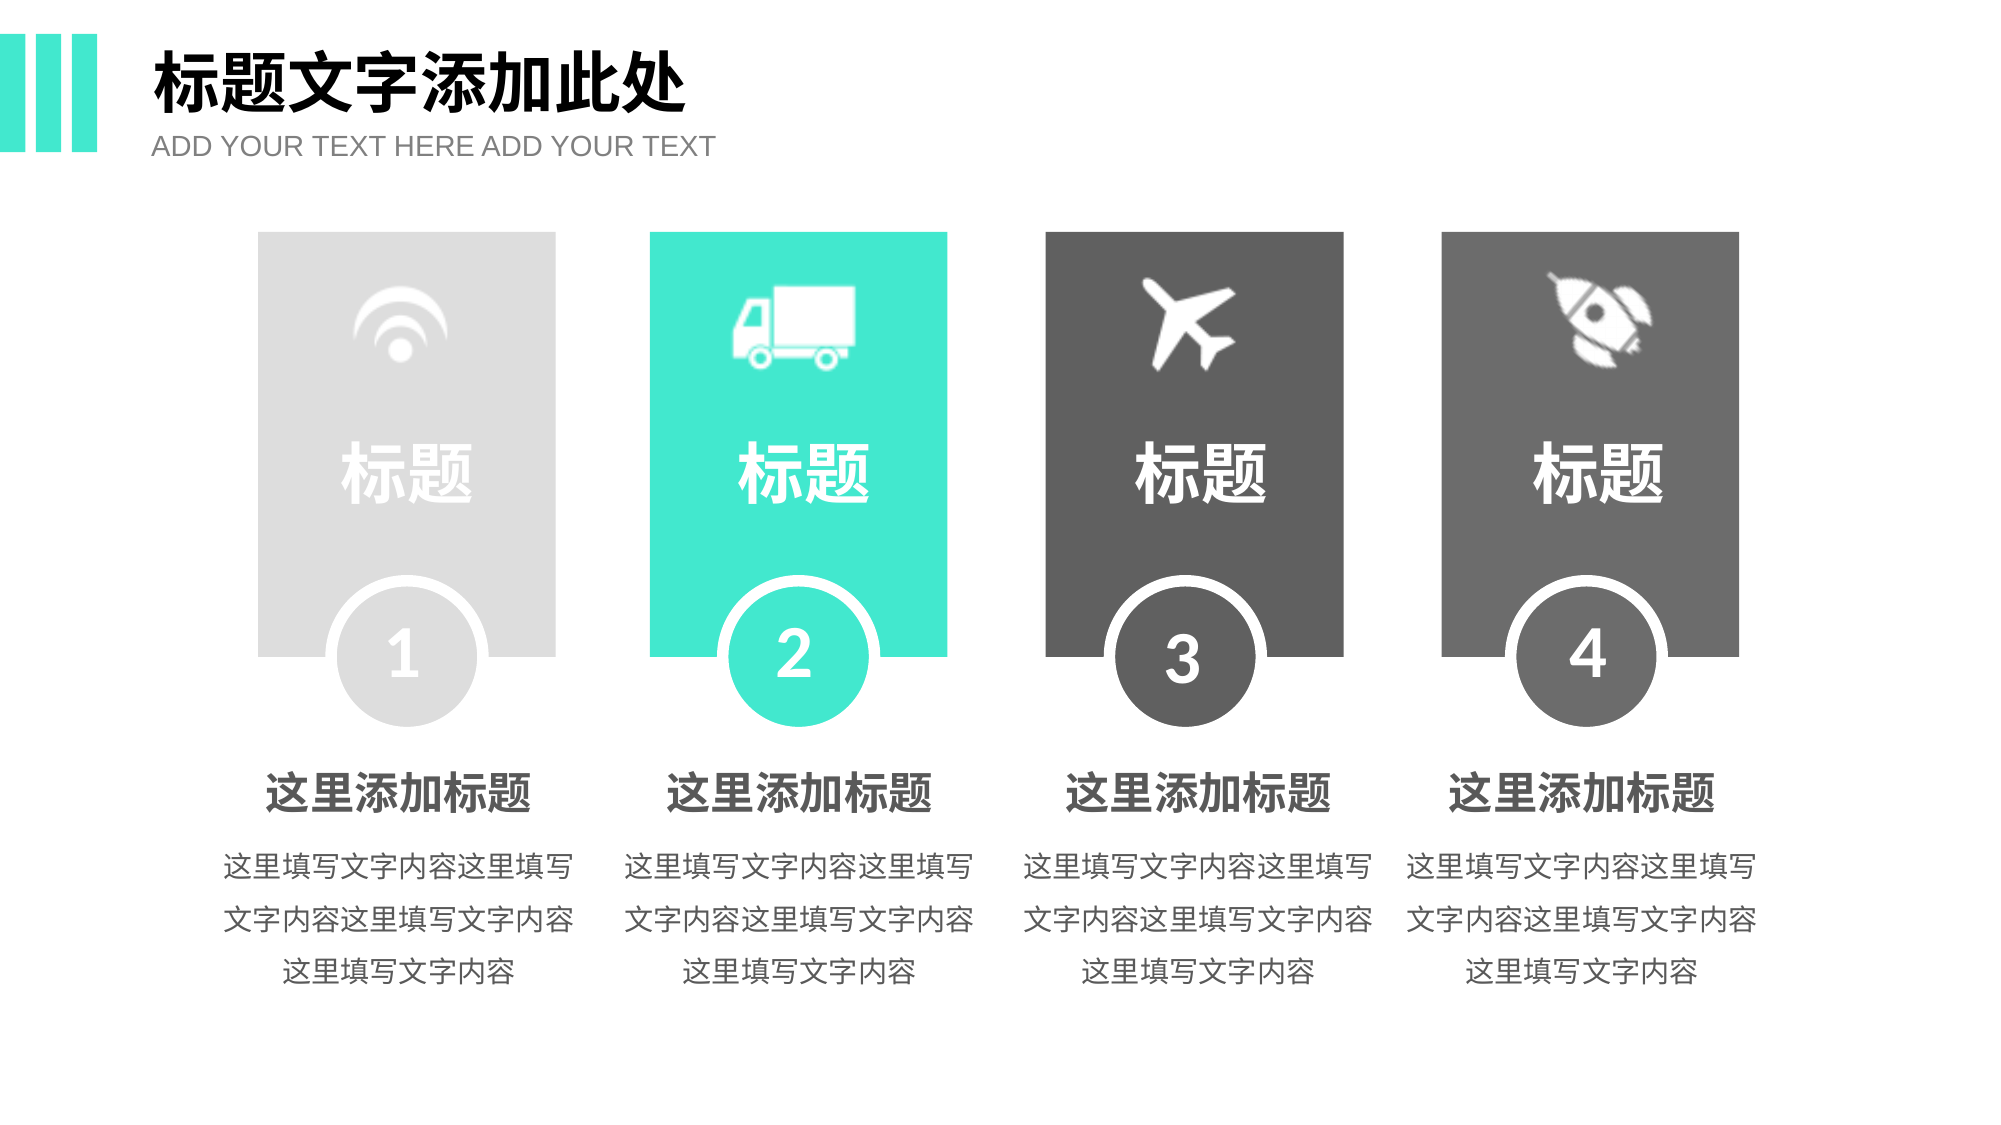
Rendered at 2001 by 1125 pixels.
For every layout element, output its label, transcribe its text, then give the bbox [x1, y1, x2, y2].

text_box 这里添加标题 [622, 757, 978, 826]
text_box [0, 33, 26, 153]
text_box [331, 580, 483, 733]
text_box 这里填写文字内容这里填写文字内容这里填写文字内容这里填写文字内容 [1389, 823, 1775, 996]
text_box 标题文字添加此处 [139, 33, 703, 120]
text_box [649, 231, 948, 657]
text_box [1109, 580, 1262, 733]
text_box [35, 33, 62, 153]
text_box 这里添加标题 [1404, 757, 1760, 826]
picture [1497, 185, 1737, 426]
text_box [722, 580, 875, 733]
text_box 1 [369, 605, 437, 702]
text_box 4 [1554, 605, 1623, 702]
text_box [71, 33, 98, 153]
text_box 3 [1148, 611, 1217, 708]
picture [1109, 255, 1278, 428]
text_box 2 [760, 605, 829, 702]
text_box 这里填写文字内容这里填写文字内容这里填写文字内容这里填写文字内容 [607, 823, 993, 996]
text_box 这里填写文字内容这里填写文字内容这里填写文字内容这里填写文字内容 [206, 823, 592, 996]
text_box 标题 [1120, 433, 1284, 520]
text_box ADD YOUR TEXT HERE ADD YOUR TEXT [136, 120, 916, 170]
text_box [1045, 231, 1344, 657]
text_box 标题 [723, 479, 887, 520]
picture [324, 255, 483, 432]
text_box 标题 [1517, 433, 1681, 520]
text_box 这里填写文字内容这里填写文字内容这里填写文字内容这里填写文字内容 [1005, 823, 1389, 996]
picture [696, 255, 902, 479]
text_box [258, 231, 556, 657]
text_box 这里添加标题 [1021, 757, 1376, 826]
text_box 标题 [325, 433, 489, 520]
text_box [1441, 231, 1740, 657]
text_box 这里添加标题 [221, 757, 577, 826]
text_box [1510, 580, 1663, 733]
